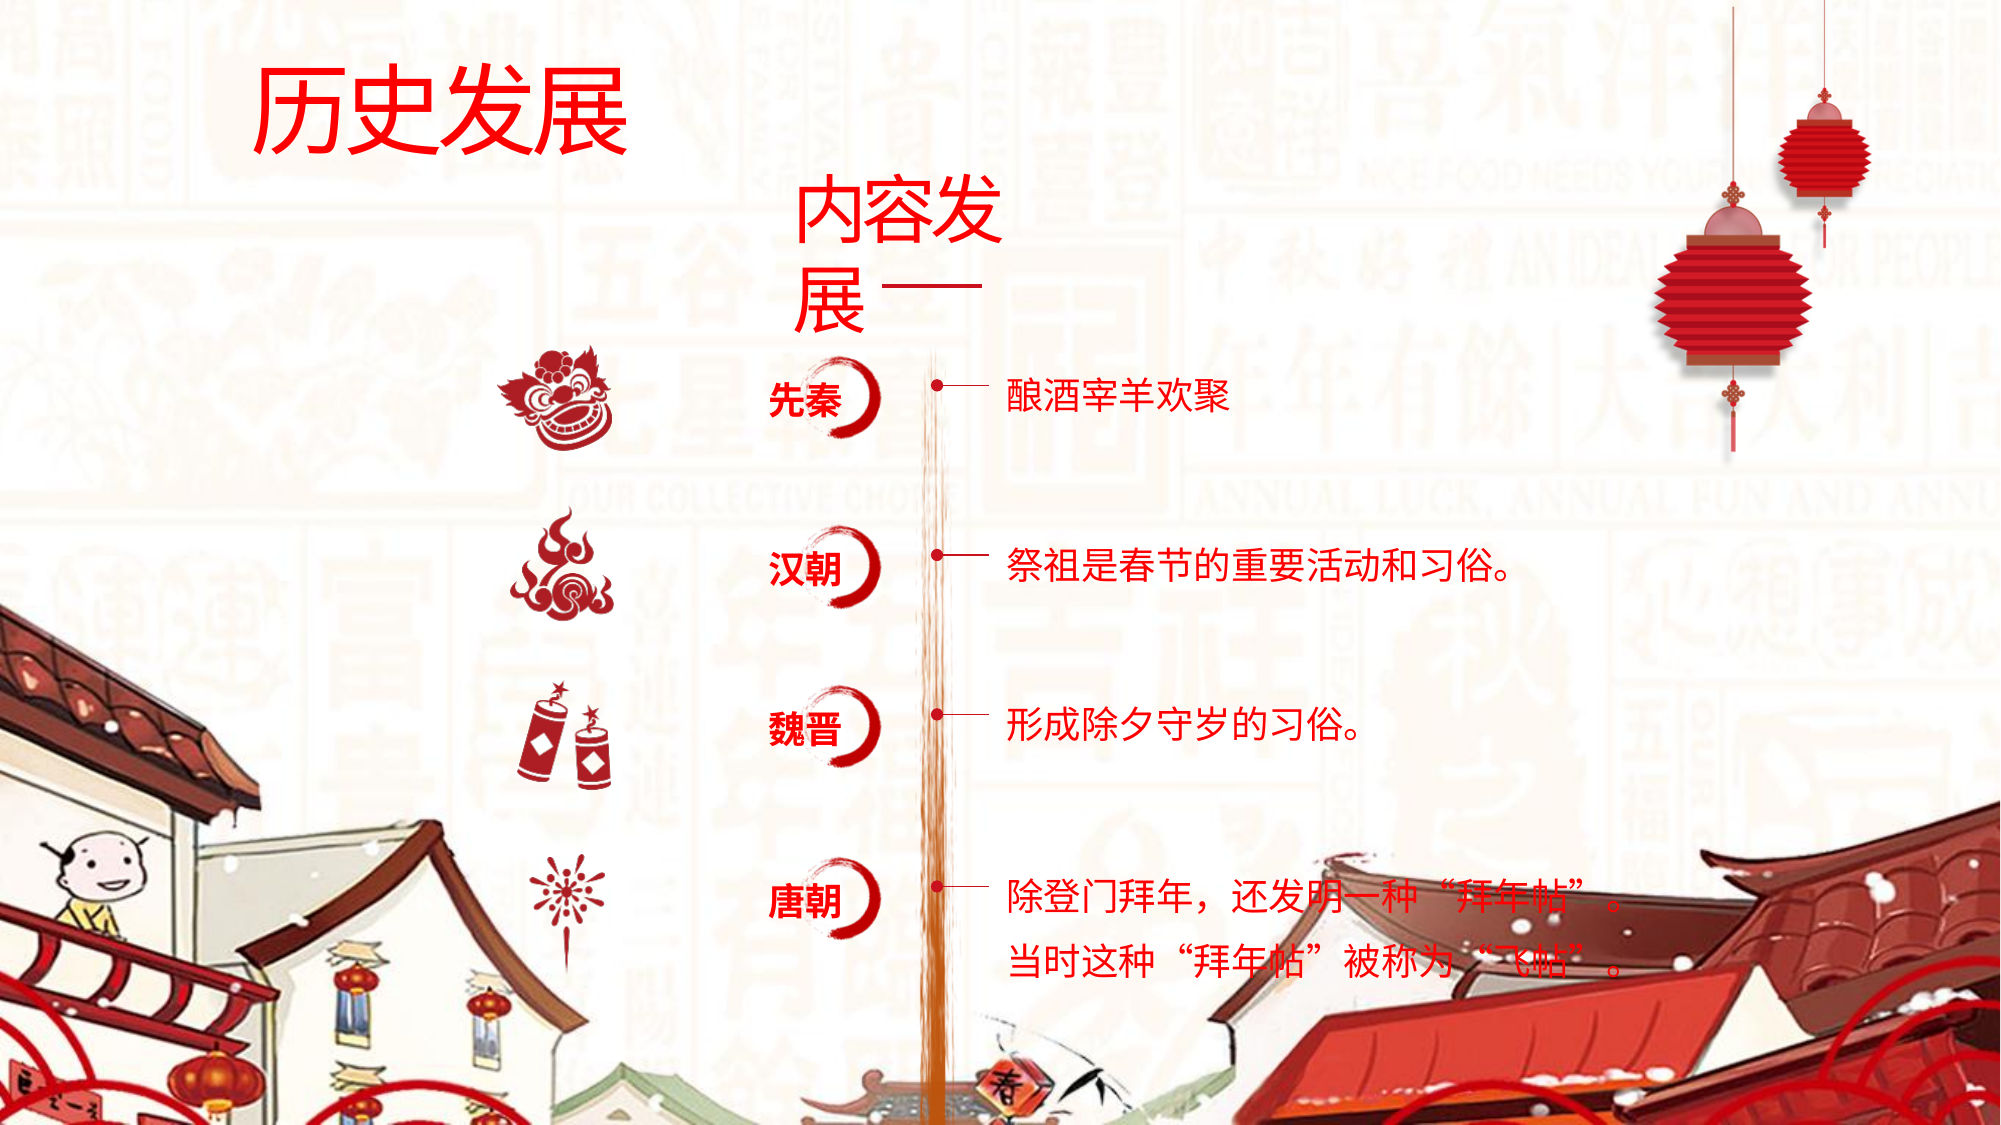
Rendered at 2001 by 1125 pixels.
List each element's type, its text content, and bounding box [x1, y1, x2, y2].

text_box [496, 843, 1638, 990]
picture [0, 0, 2001, 1125]
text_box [496, 671, 1518, 817]
text_box 历史发展 [235, 39, 647, 175]
text_box 内容发展 [777, 155, 1086, 328]
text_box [486, 328, 1331, 472]
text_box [496, 500, 1518, 645]
